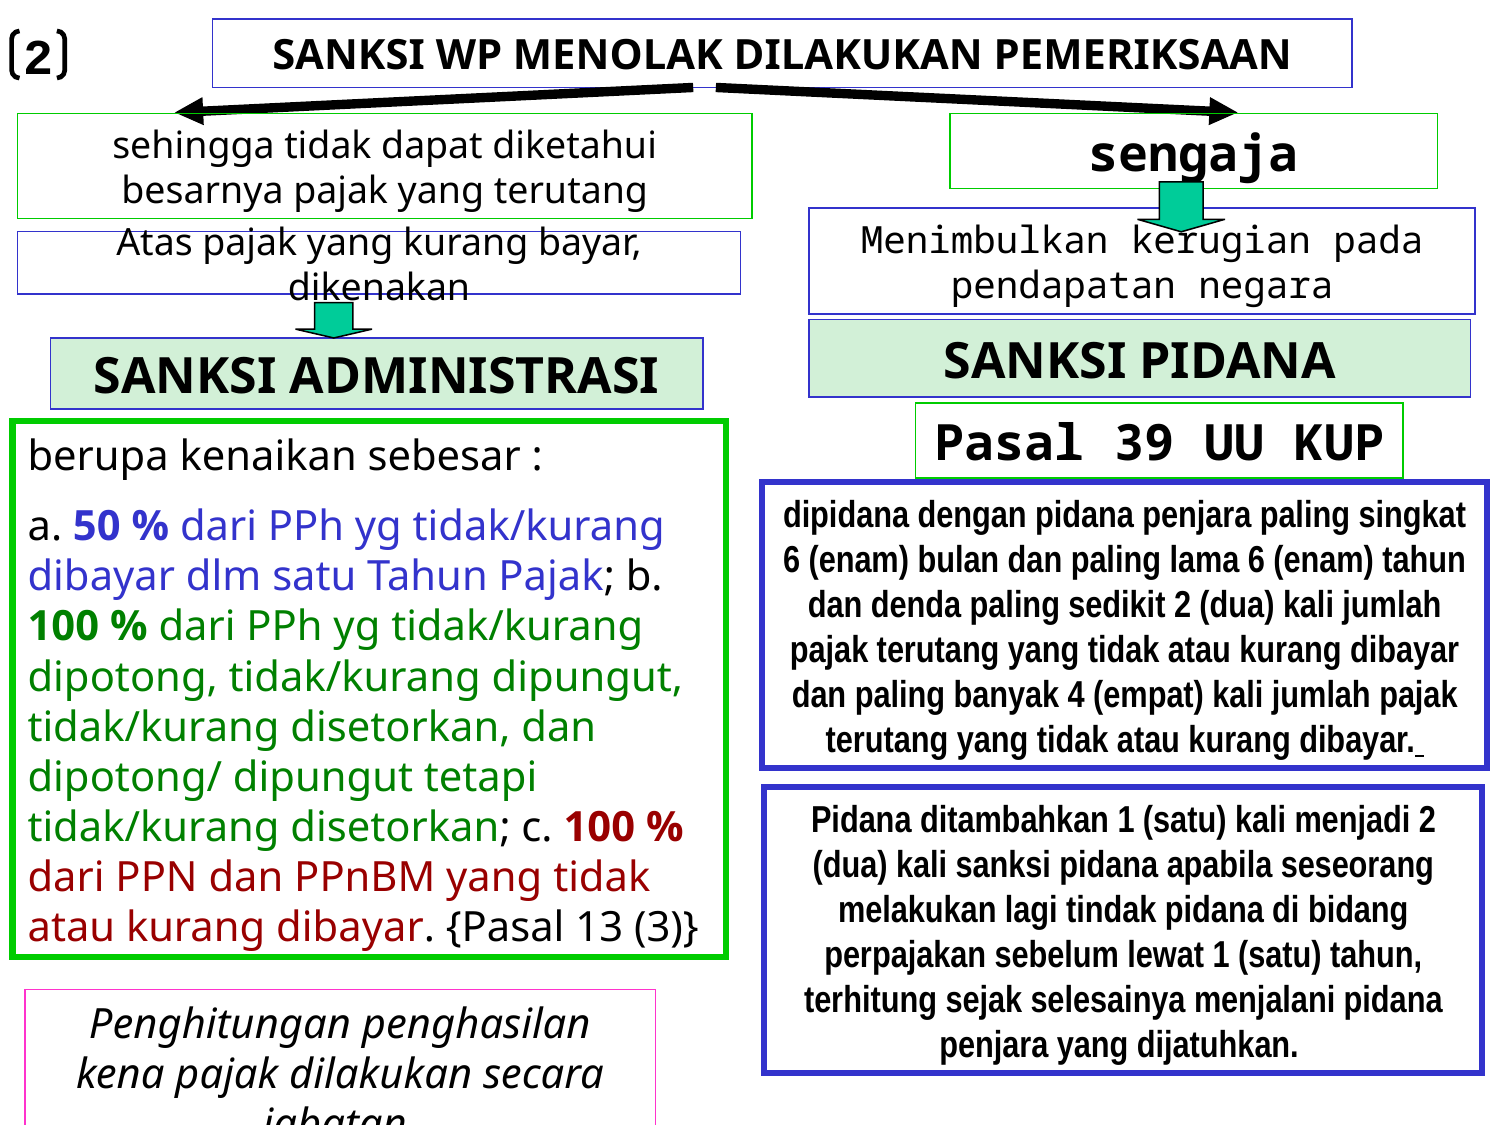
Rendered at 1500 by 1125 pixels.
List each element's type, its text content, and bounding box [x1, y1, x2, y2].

text_box [295, 302, 373, 338]
text_box sehingga tidak dapat diketahui besarnya pajak yang terutang [17, 113, 753, 219]
text_box [715, 87, 1238, 113]
text_box Menimbulkan kerugian pada pendapatan negara [809, 208, 1475, 315]
text_box 2 [11, 30, 65, 79]
text_box [174, 87, 694, 113]
title SANKSI WP MENOLAK DILAKUKAN PEMERIKSAAN [212, 18, 1353, 88]
text_box Pasal 39 UU KUP [915, 403, 1403, 478]
text_box Penghitungan penghasilan kena pajak dilakukan secara jabatan. [24, 989, 656, 1125]
text_box berupa kenaikan sebesar : a. 50 % dari PPh yg tidak/kurang dibayar dlm satu Tahun Pajak; b. 100 % dari PPh yg tidak/kurang dipotong, tidak/kurang dipungut, tidak/kurang disetorkan, dan dipotong/ dipungut tetapi tidak/kurang disetorkan; c. 100 % dari PPN dan PPnBM yang tidak atau kurang dibayar. {Pasal 13 (3)} [12, 420, 727, 957]
text_box Atas pajak yang kurang bayar, dikenakan [17, 231, 741, 295]
text_box sengaja [950, 113, 1438, 189]
text_box SANKSI ADMINISTRASI [50, 338, 703, 409]
text_box [1137, 181, 1225, 232]
text_box SANKSI PIDANA [809, 319, 1471, 398]
text_box dipidana dengan pidana penjara paling singkat 6 (enam) bulan dan paling lama 6 (enam) tahun dan denda paling sedikit 2 (dua) kali jumlah pajak terutang yang tidak atau kurang dibayar dan paling banyak 4 (empat) kali jumlah pajak terutang yang tidak atau kurang dibayar. [761, 482, 1488, 769]
text_box Pidana ditambahkan 1 (satu) kali menjadi 2 (dua) kali sanksi pidana apabila seseorang melakukan lagi tindak pidana di bidang perpajakan sebelum lewat 1 (satu) tahun, terhitung sejak selesainya menjalani pidana penjara yang dijatuhkan. [764, 786, 1483, 1074]
